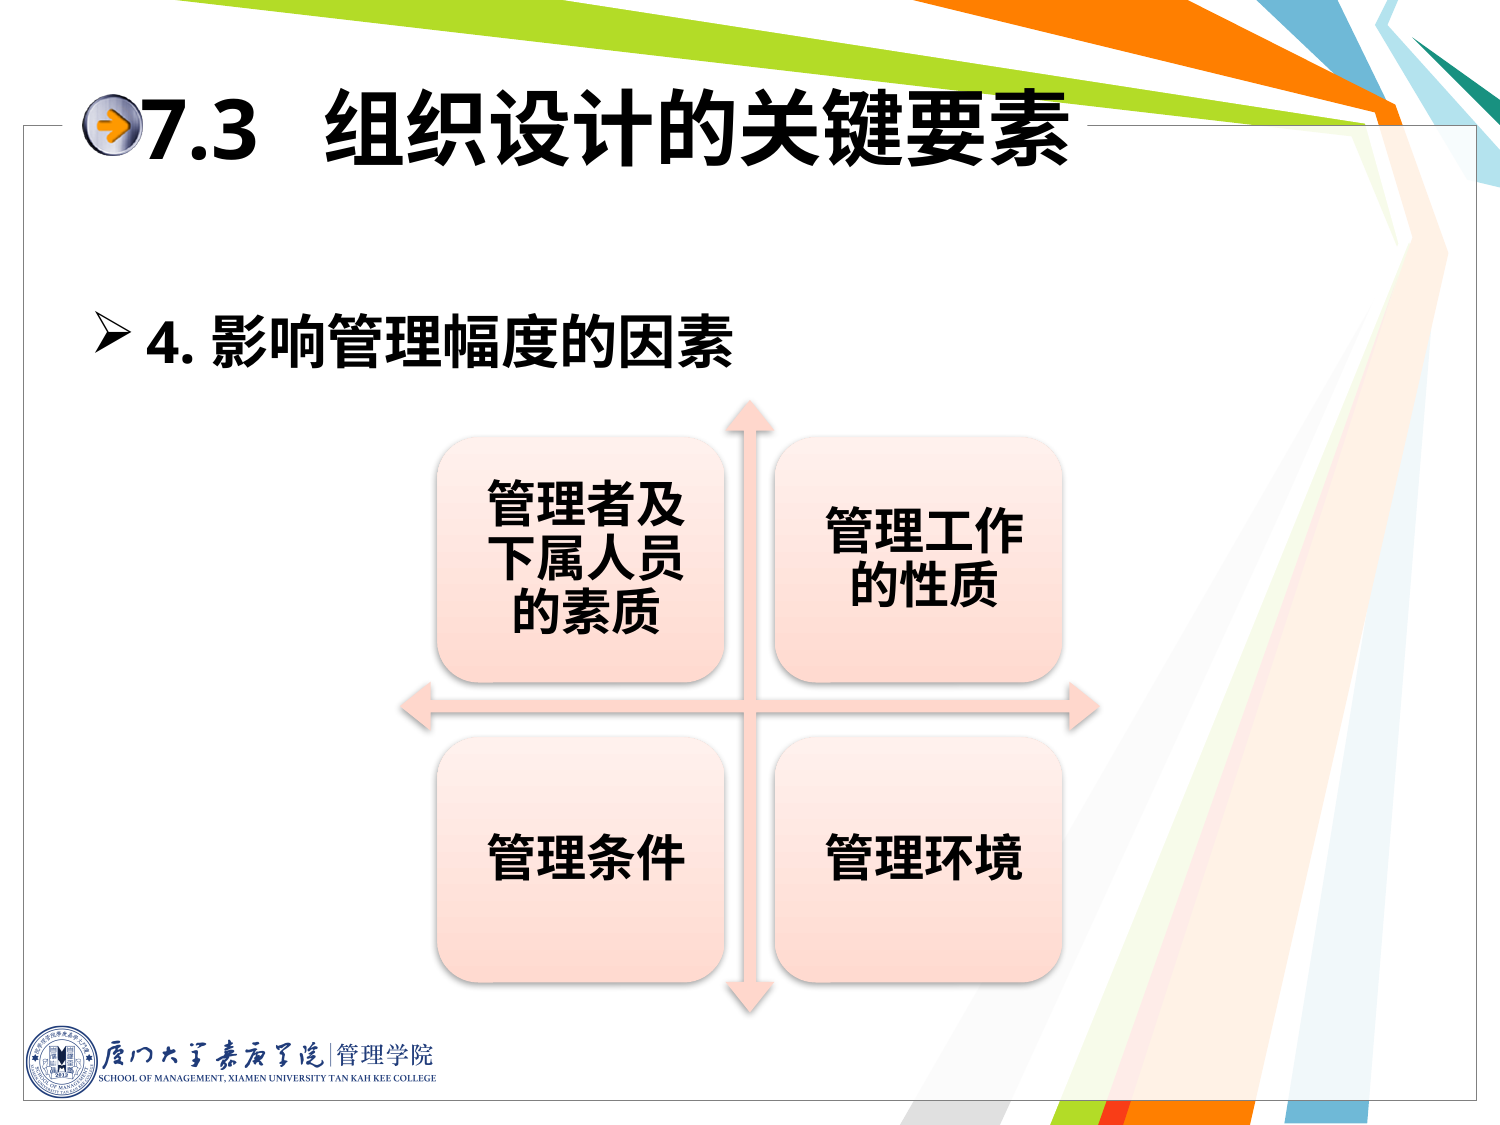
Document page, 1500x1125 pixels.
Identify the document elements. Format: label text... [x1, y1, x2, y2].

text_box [249, 399, 1251, 1013]
picture [82, 94, 125, 156]
list 4.影响管理幅度的因素 [75, 262, 1425, 1005]
picture [24, 1024, 438, 1100]
title 7.3 组织设计的关键要素 [125, 32, 1159, 220]
